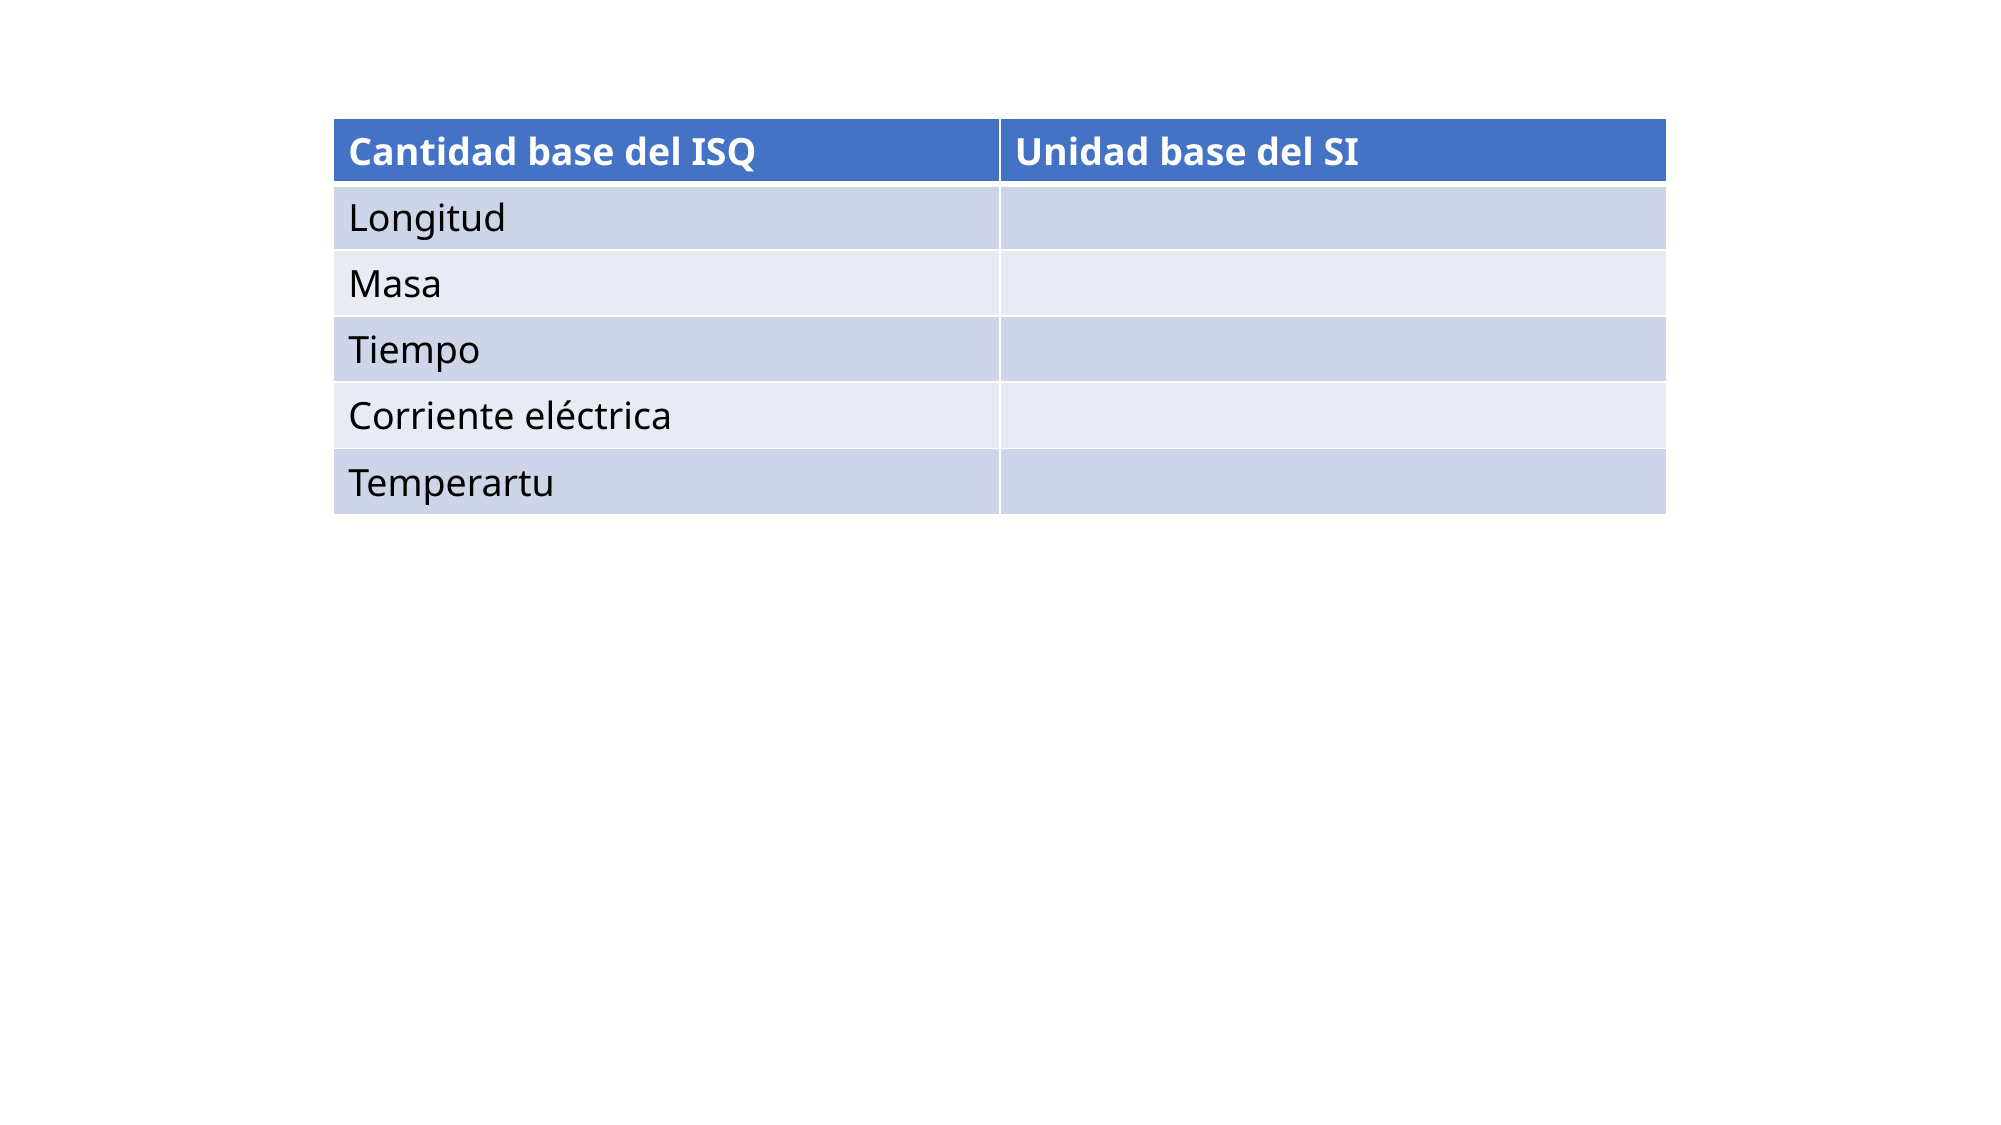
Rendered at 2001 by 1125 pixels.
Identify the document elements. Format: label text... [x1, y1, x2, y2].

table_cell [1001, 317, 1666, 381]
table_cell Tiempo [334, 317, 999, 381]
table_cell Corriente eléctrica [334, 383, 999, 448]
table_cell Longitud [334, 187, 999, 249]
table_header Unidad base del SI [1001, 119, 1666, 181]
table_cell [1001, 187, 1666, 249]
table_cell [1001, 449, 1666, 514]
table_cell [1001, 383, 1666, 448]
table_cell Temperartu [334, 449, 999, 514]
table_header Cantidad base del ISQ [334, 119, 999, 181]
table_cell [1001, 251, 1666, 315]
table_cell Masa [334, 251, 999, 315]
